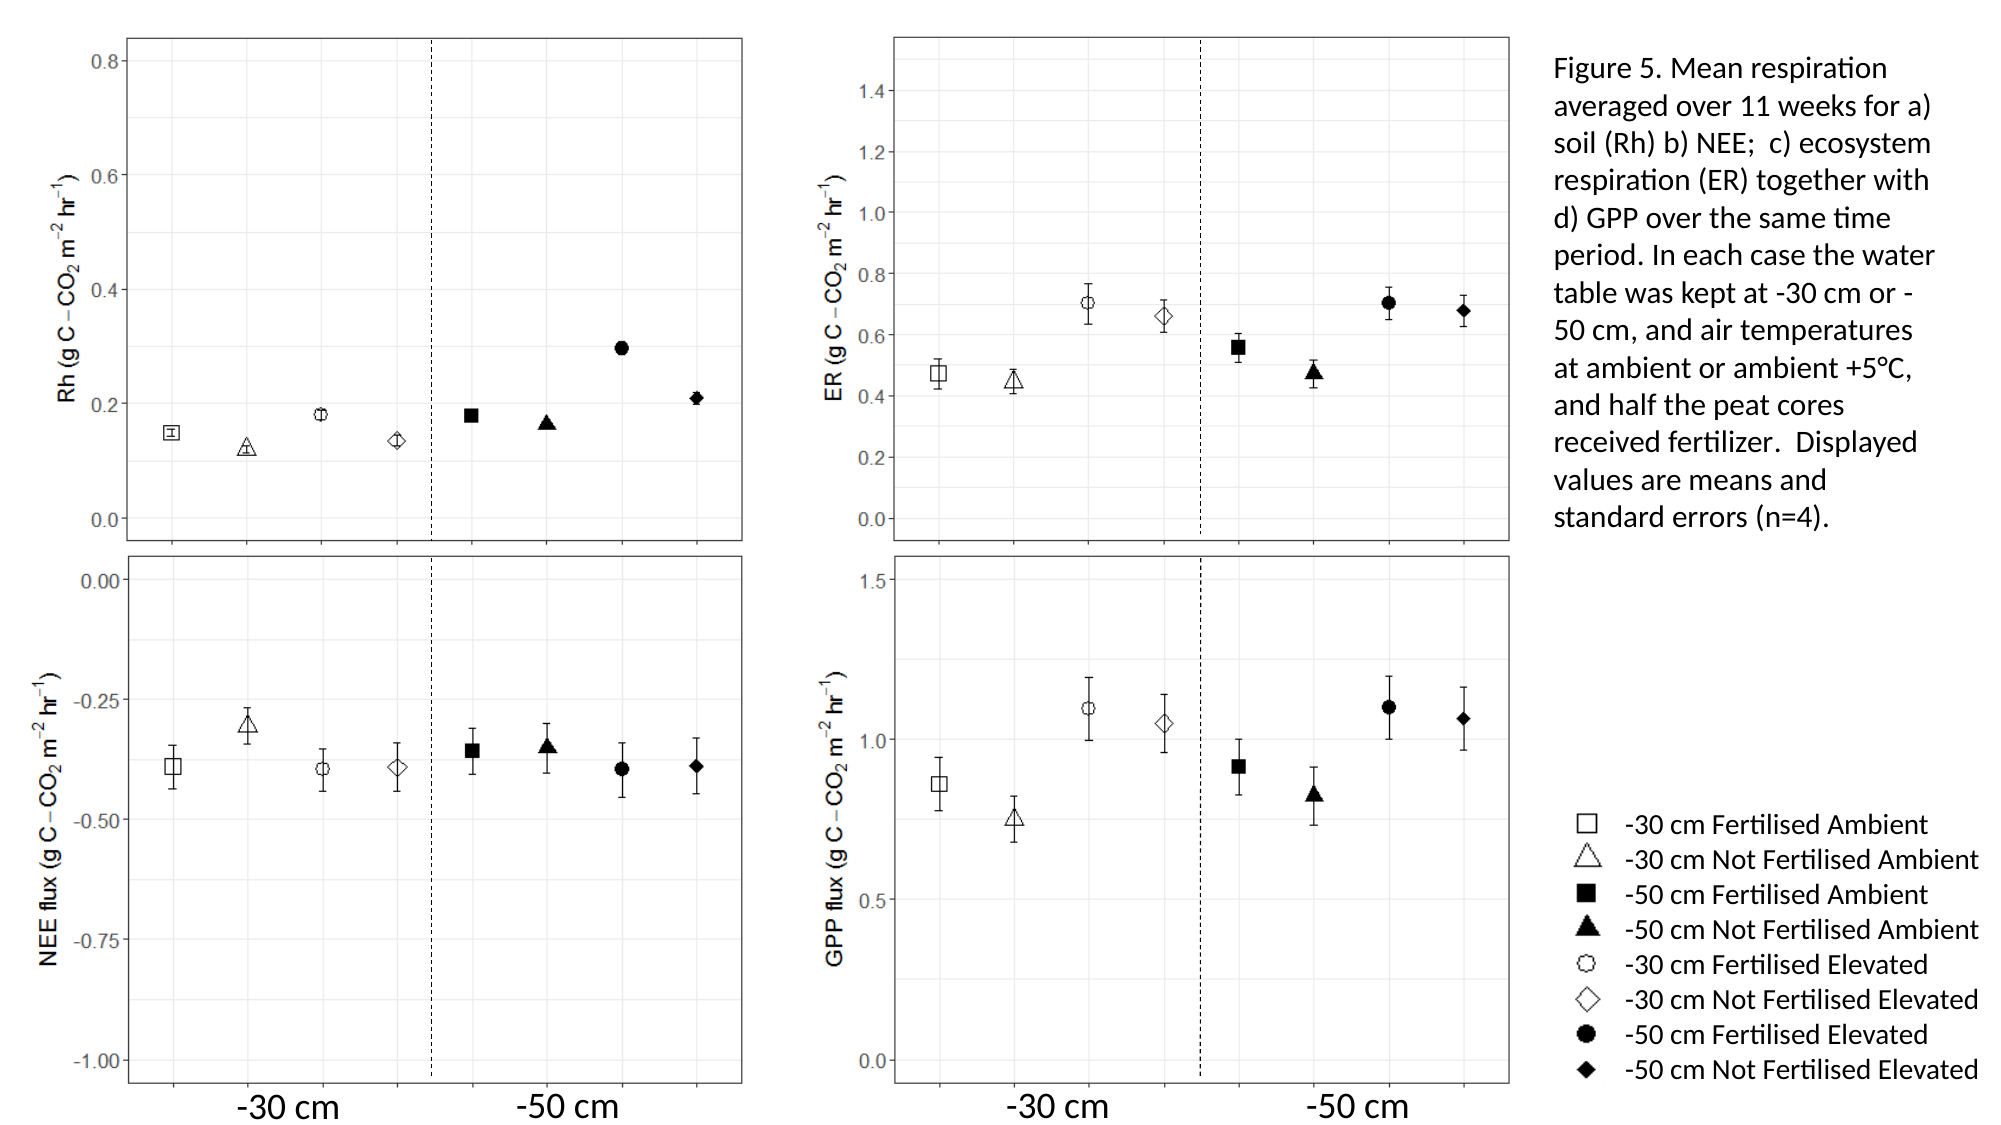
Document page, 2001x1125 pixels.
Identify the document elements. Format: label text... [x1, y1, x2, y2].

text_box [21, 10, 1518, 1125]
picture [1563, 803, 1607, 1090]
text_box Figure 5. Mean respiration averaged over 11 weeks for a) soil (Rh) b) NEE; c) ecosystem respiration (ER) together with d) GPP over the same time period. In each case the water table was kept at -30 cm or -50 cm, and air temperatures at ambient or ambient +5°C, and half the peat cores received fertilizer. Displayed values are means and standard errors (n=4). [1538, 39, 1959, 587]
text_box -30 cm Fertilised Ambient -30 cm Not Fertilised Ambient -50 cm Fertilised Ambient -50 cm Not Fertilised Ambient -30 cm Fertilised Elevated -30 cm Not Fertilised Elevated -50 cm Fertilised Elevated -50 cm Not Fertilised Elevated [1610, 763, 2000, 1125]
